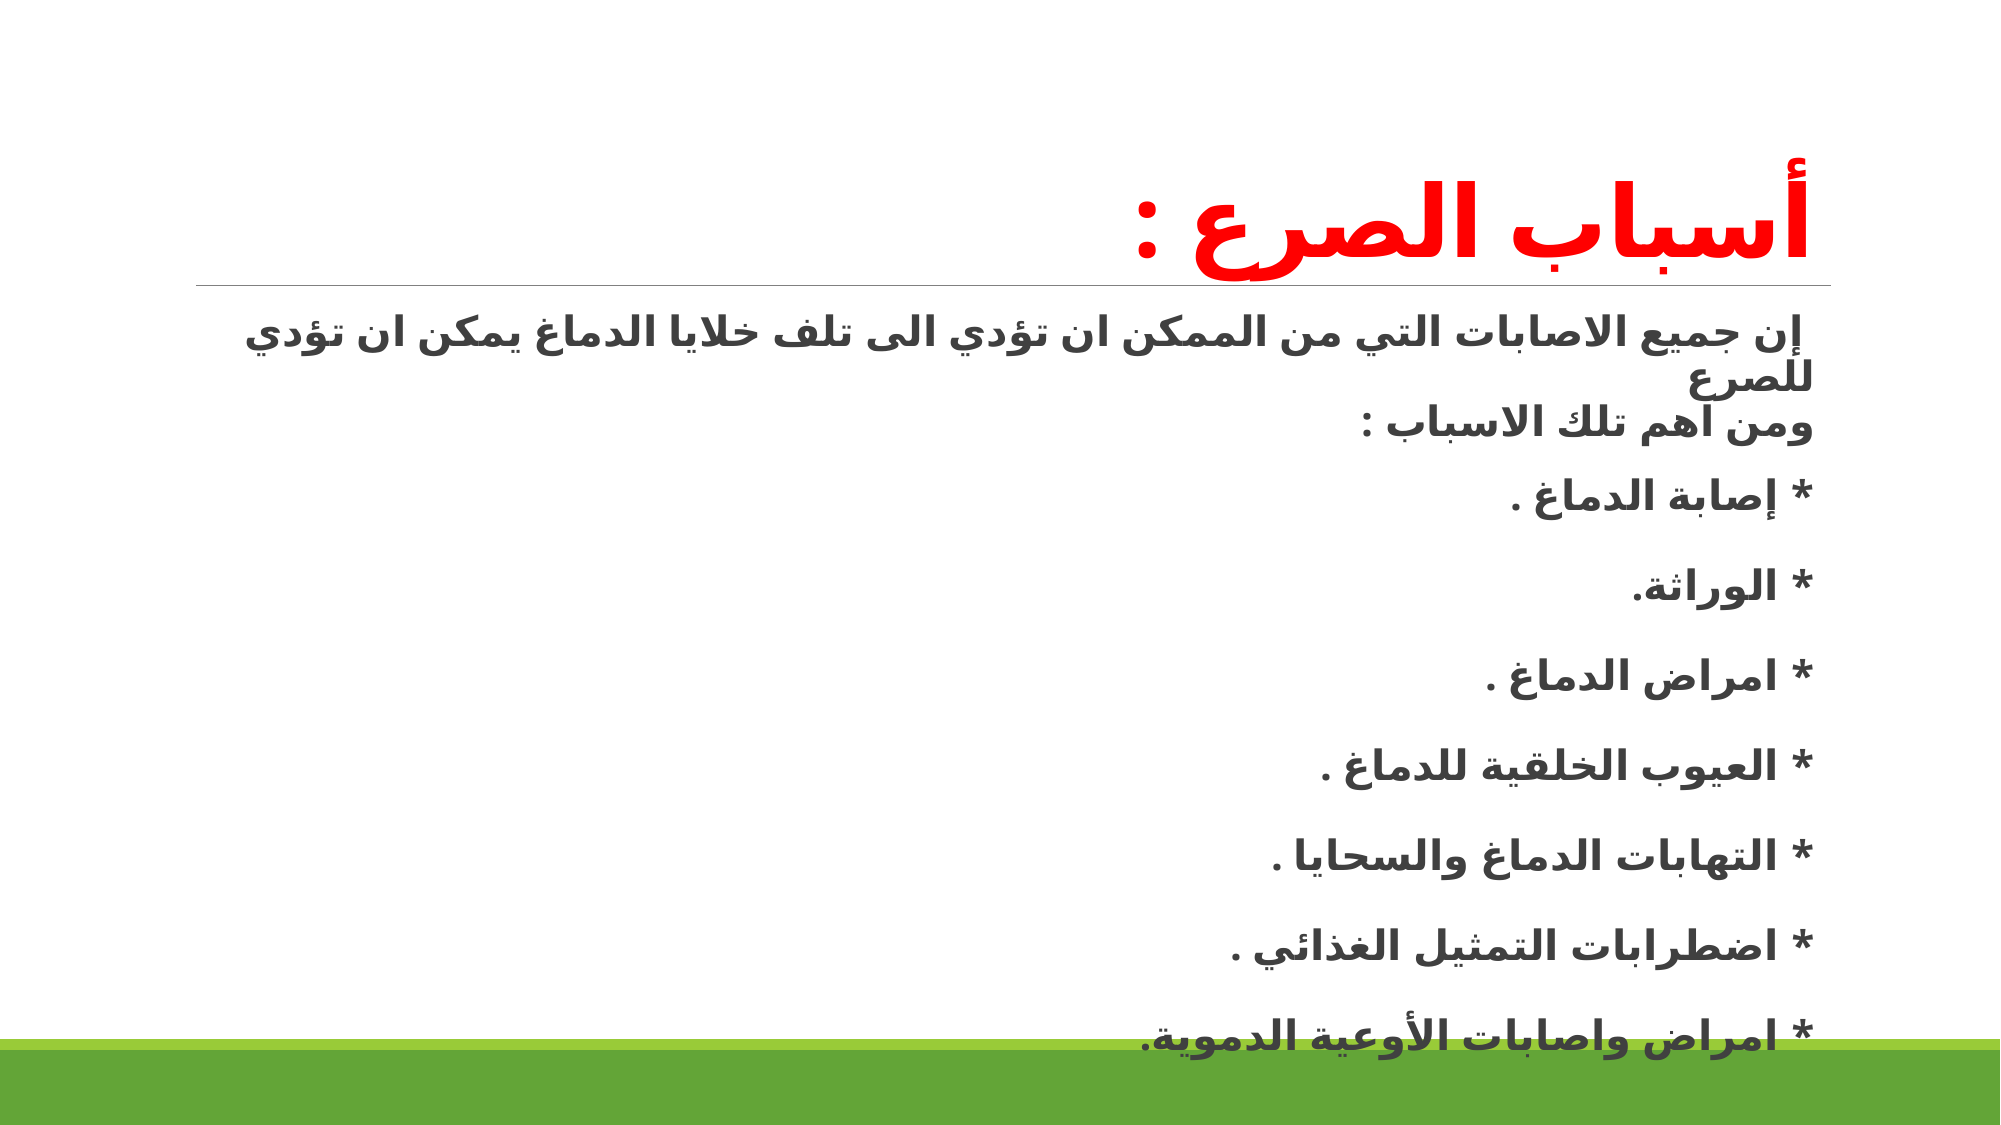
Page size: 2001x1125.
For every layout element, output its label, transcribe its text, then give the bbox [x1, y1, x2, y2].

list إن جميع الاصابات التي من الممكن ان تؤدي الى تلف خلايا الدماغ يمكن ان تؤدي للصرع ومن اهم تلك الاسباب : * إصابة الدماغ . * الوراثة. * امراض الدماغ . * العيوب الخلقية للدماغ . * التهابات الدماغ والسحايا . * اضطرابات التمثيل الغذائي . * امراض واصابات الأوعية الدموية. [180, 302, 1830, 963]
title أسباب الصرع : [180, 47, 1830, 285]
